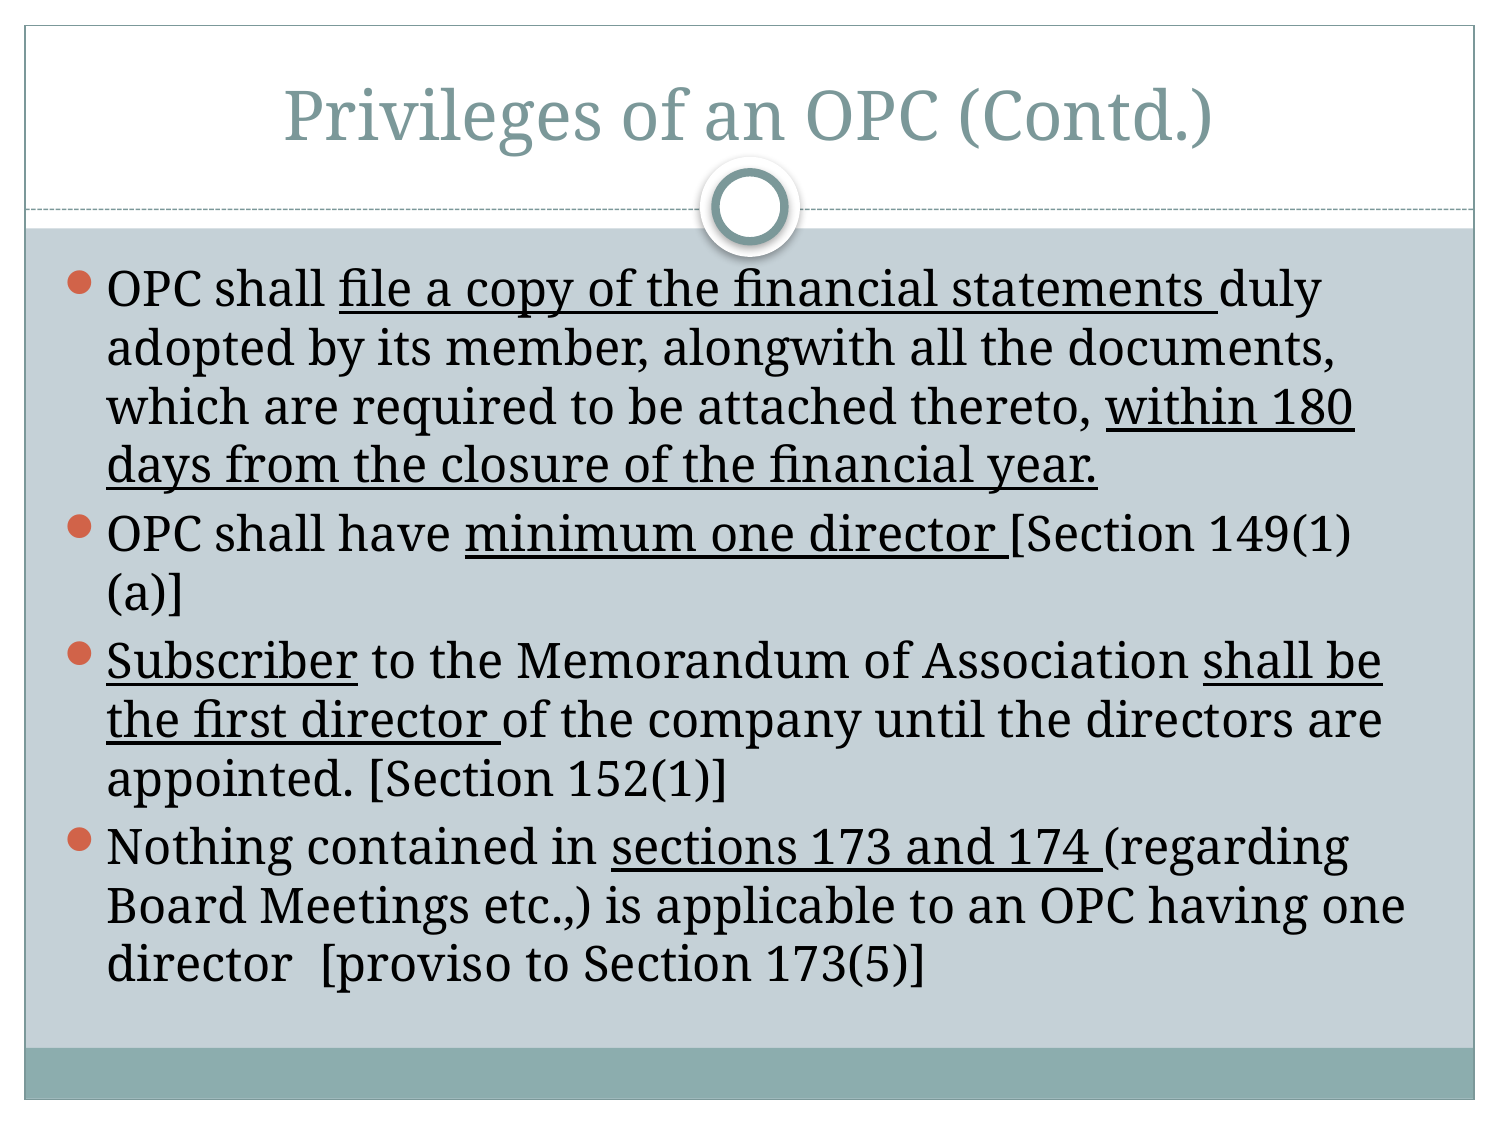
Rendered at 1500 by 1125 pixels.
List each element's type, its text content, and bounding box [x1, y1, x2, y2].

title Privileges of an OPC (Contd.) [49, 37, 1450, 162]
list OPC shall file a copy of the financial statements duly adopted by its member, alongwith all the documents, which are required to be attached thereto, within 180 days from the closure of the financial year. OPC shall have minimum one director [Section 149(1)(a)] Subscriber to the Memorandum of Association shall be the first director of the company until the directors are appointed. [Section 152(1)] Nothing contained in sections 173 and 174 (regarding Board Meetings etc.,) is applicable to an OPC having one director [proviso to Section 173(5)] [49, 250, 1445, 1001]
